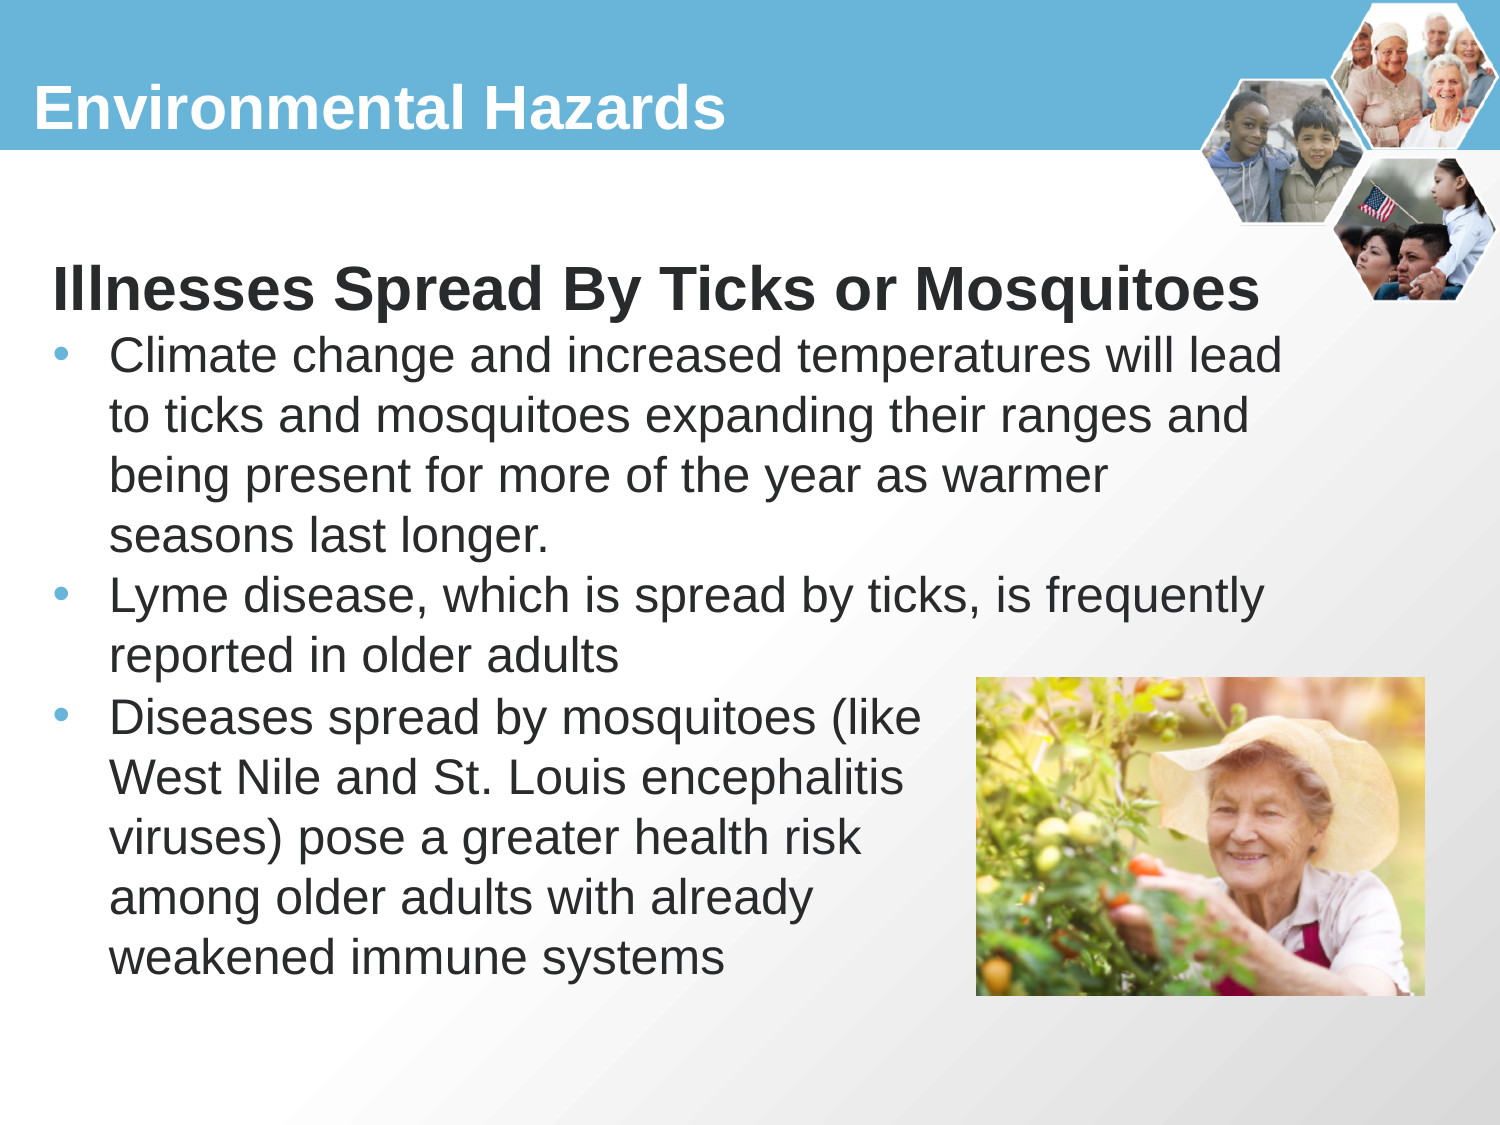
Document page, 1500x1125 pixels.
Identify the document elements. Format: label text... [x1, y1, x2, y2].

text_box Illnesses Spread By Ticks or Mosquitoes Climate change and increased temperatures will lead to ticks and mosquitoes expanding their ranges and being present for more of the year as warmer seasons last longer. Lyme disease, which is spread by ticks, is frequently reported in older adults [37, 240, 1306, 741]
picture [976, 676, 1426, 997]
picture [1173, 2, 1500, 303]
title Environmental Hazards [18, 0, 1425, 150]
text_box Diseases spread by mosquitoes (like West Nile and St. Louis encephalitis viruses) pose a greater health risk among older adults with already weakened immune systems [37, 677, 955, 992]
